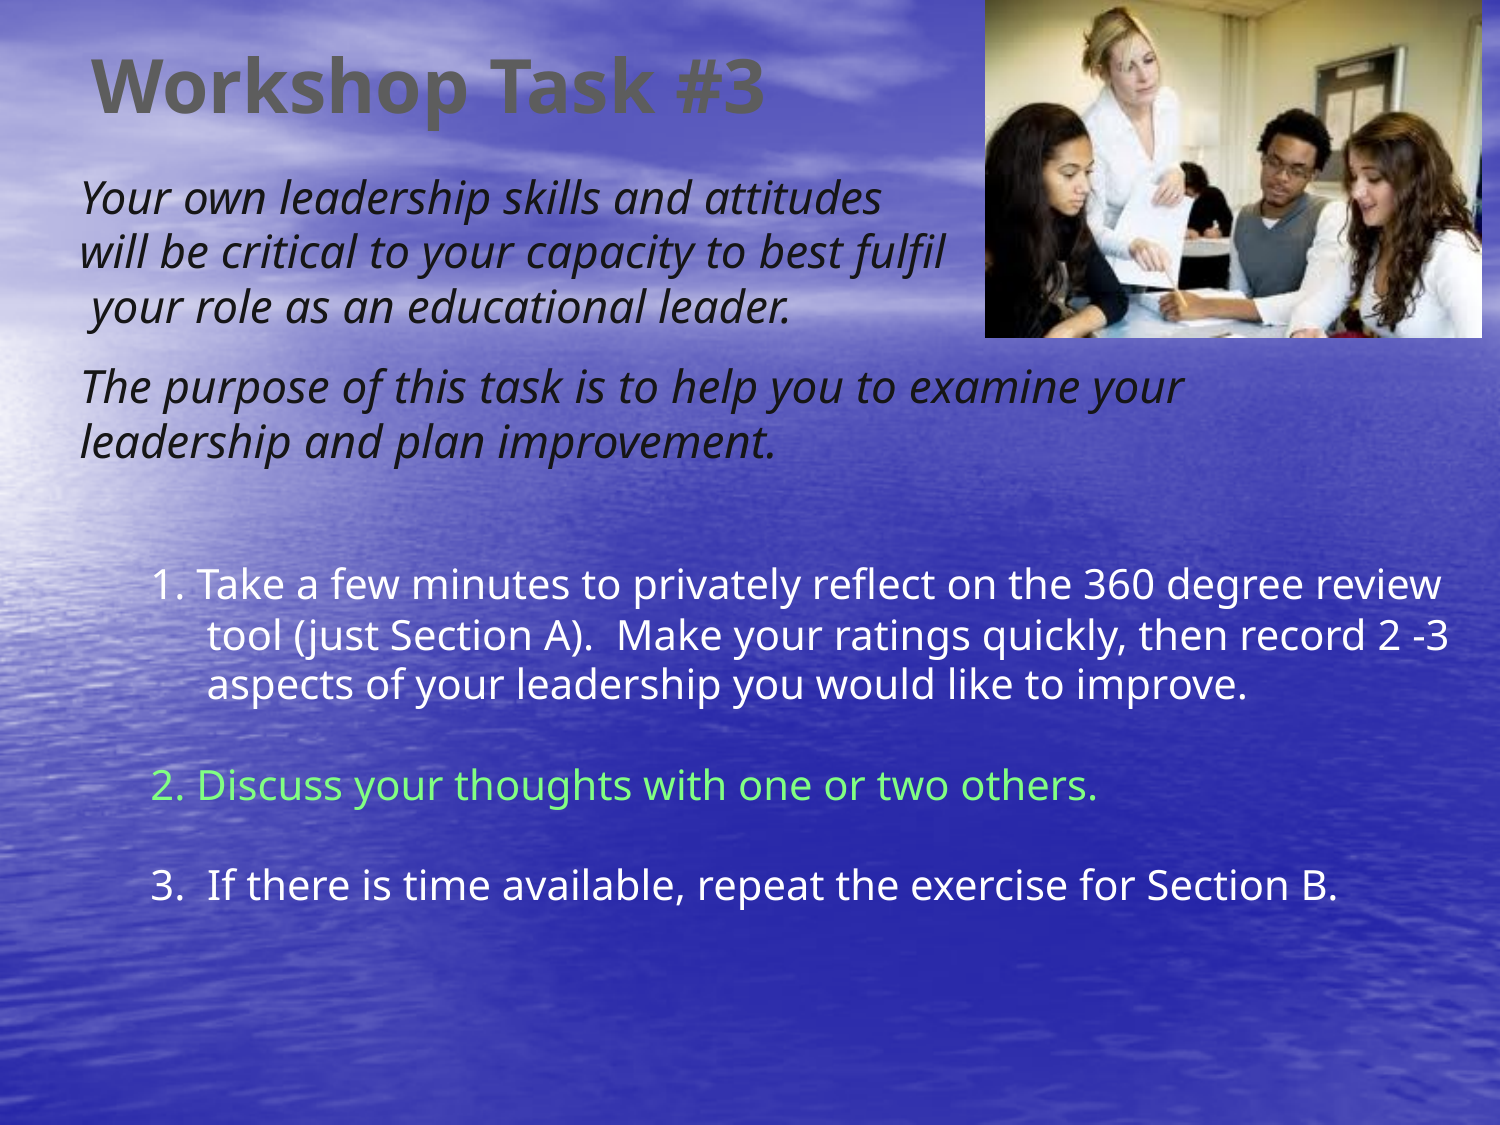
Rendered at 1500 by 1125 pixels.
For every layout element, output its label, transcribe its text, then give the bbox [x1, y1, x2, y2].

picture [984, 0, 1483, 339]
text_box The purpose of this task is to help you to examine your leadership and plan improvement. [64, 349, 1376, 475]
text_box Your own leadership skills and attitudes will be critical to your capacity to best fulfil your role as an educational leader. [64, 160, 963, 341]
text_box Workshop Task #3 [76, 30, 979, 136]
text_box 1. Take a few minutes to privately reflect on the 360 degree review tool (just Section A). Make your ratings quickly, then record 2 -3 aspects of your leadership you would like to improve. 2. Discuss your thoughts with one or two others. 3. If there is time available, repeat the exercise for Section B. [135, 550, 1471, 961]
